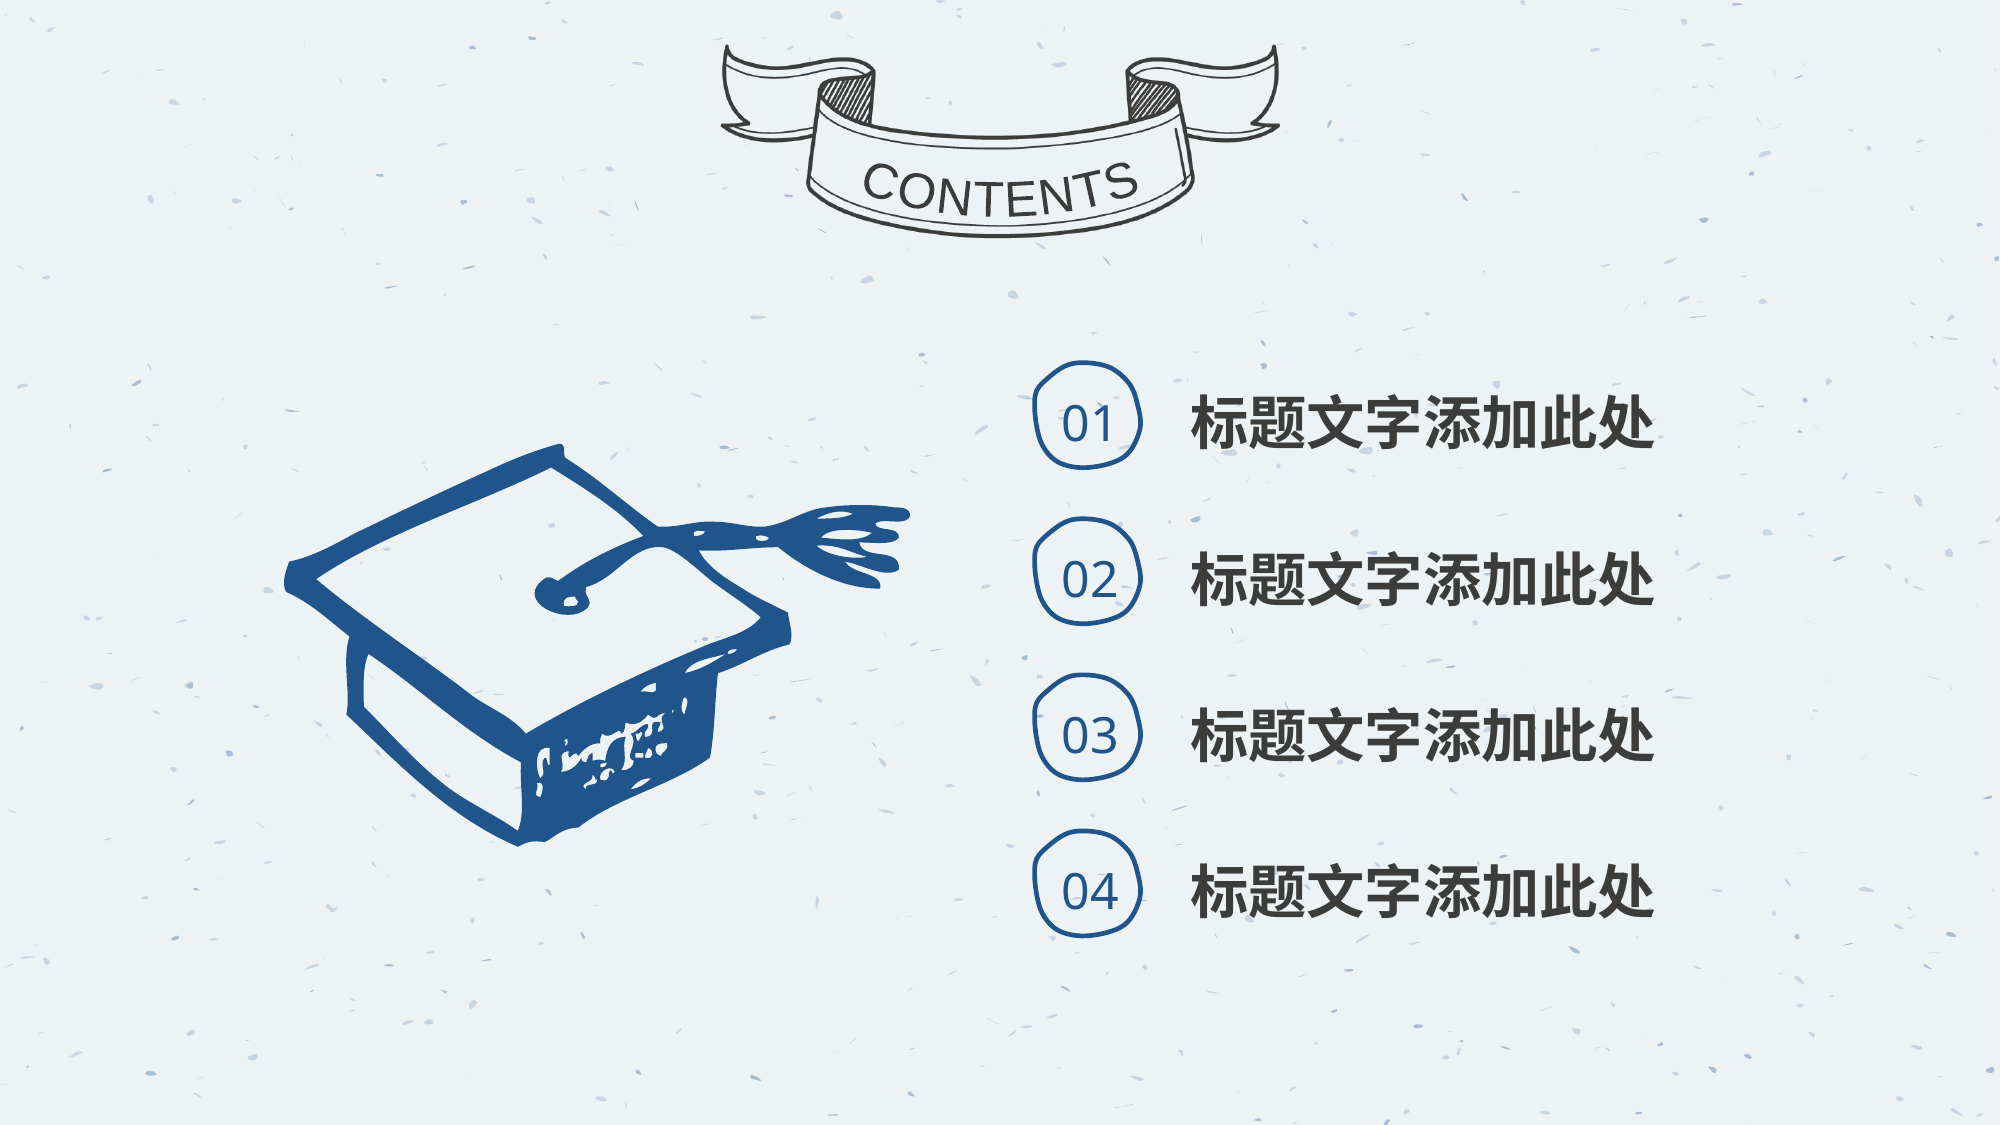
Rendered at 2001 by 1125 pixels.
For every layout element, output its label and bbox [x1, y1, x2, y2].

text_box [1034, 362, 1746, 468]
text_box [1034, 518, 1746, 624]
text_box [1034, 674, 1746, 780]
text_box [1034, 830, 1746, 936]
text_box [284, 443, 911, 847]
picture [720, 44, 1280, 239]
